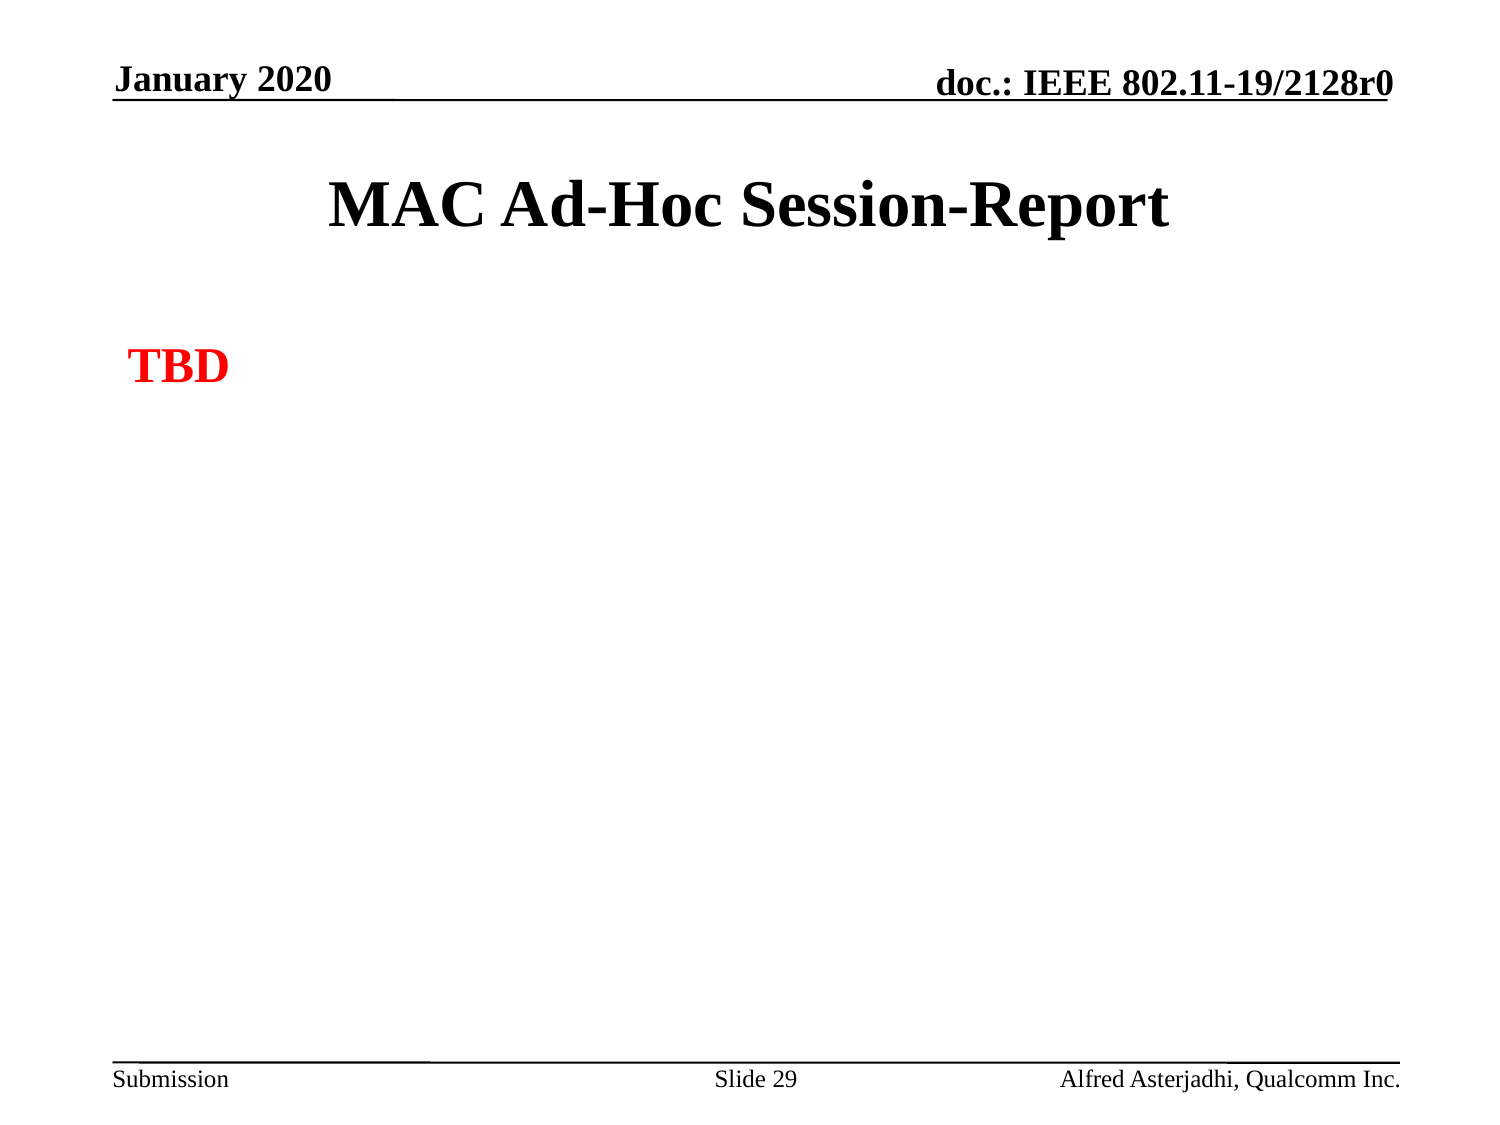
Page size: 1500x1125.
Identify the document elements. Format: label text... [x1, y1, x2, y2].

slide_number Slide 29 [712, 1061, 800, 1123]
list TBD [112, 324, 1388, 1000]
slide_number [114, 54, 493, 100]
footer Alfred Asterjadhi, Qualcomm Inc. [878, 1061, 1402, 1093]
title MAC Ad-Hoc Session-Report [112, 112, 1388, 288]
